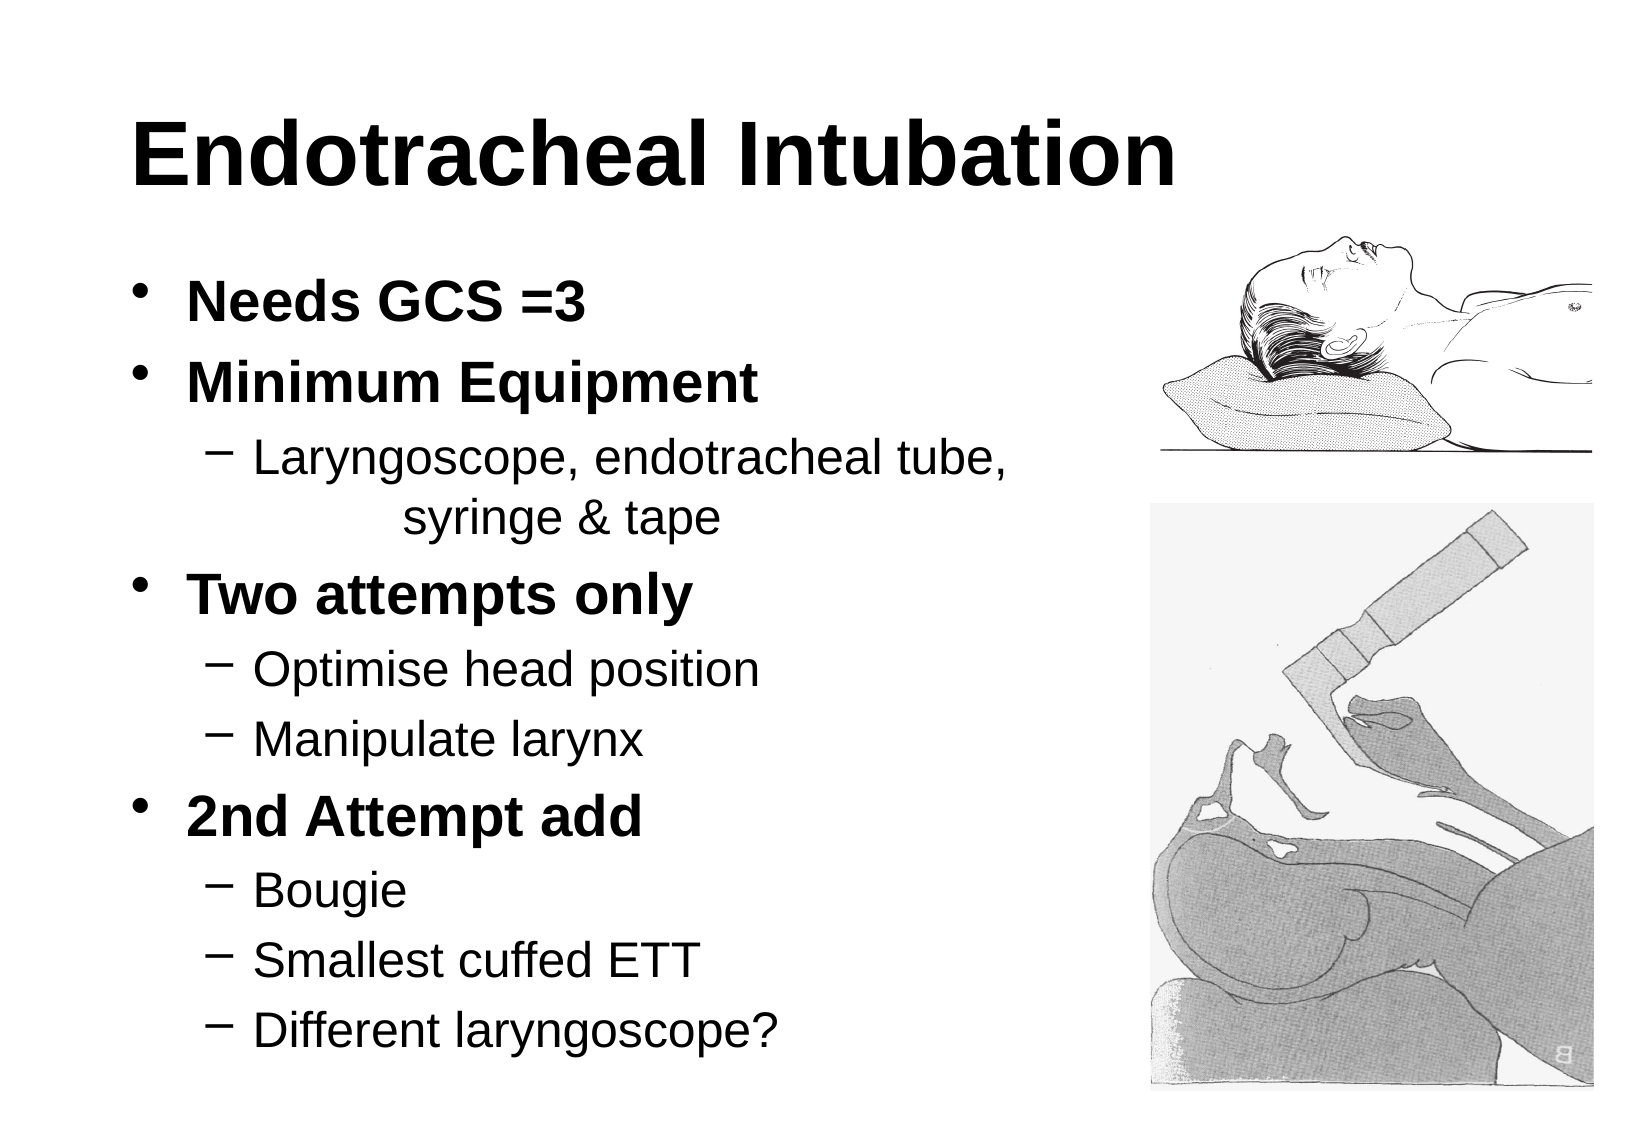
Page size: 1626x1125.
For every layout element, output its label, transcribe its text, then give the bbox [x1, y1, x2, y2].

picture [1137, 199, 1593, 492]
list Needs GCS =3 Minimum Equipment Laryngoscope, endotracheal tube, syringe & tape Two attempts only Optimise head position Manipulate larynx 2nd Attempt add Bougie Smallest cuffed ETT Different laryngoscope? [115, 255, 1061, 1125]
title Endotracheal Intubation [115, 54, 1497, 243]
picture [1150, 503, 1594, 1091]
